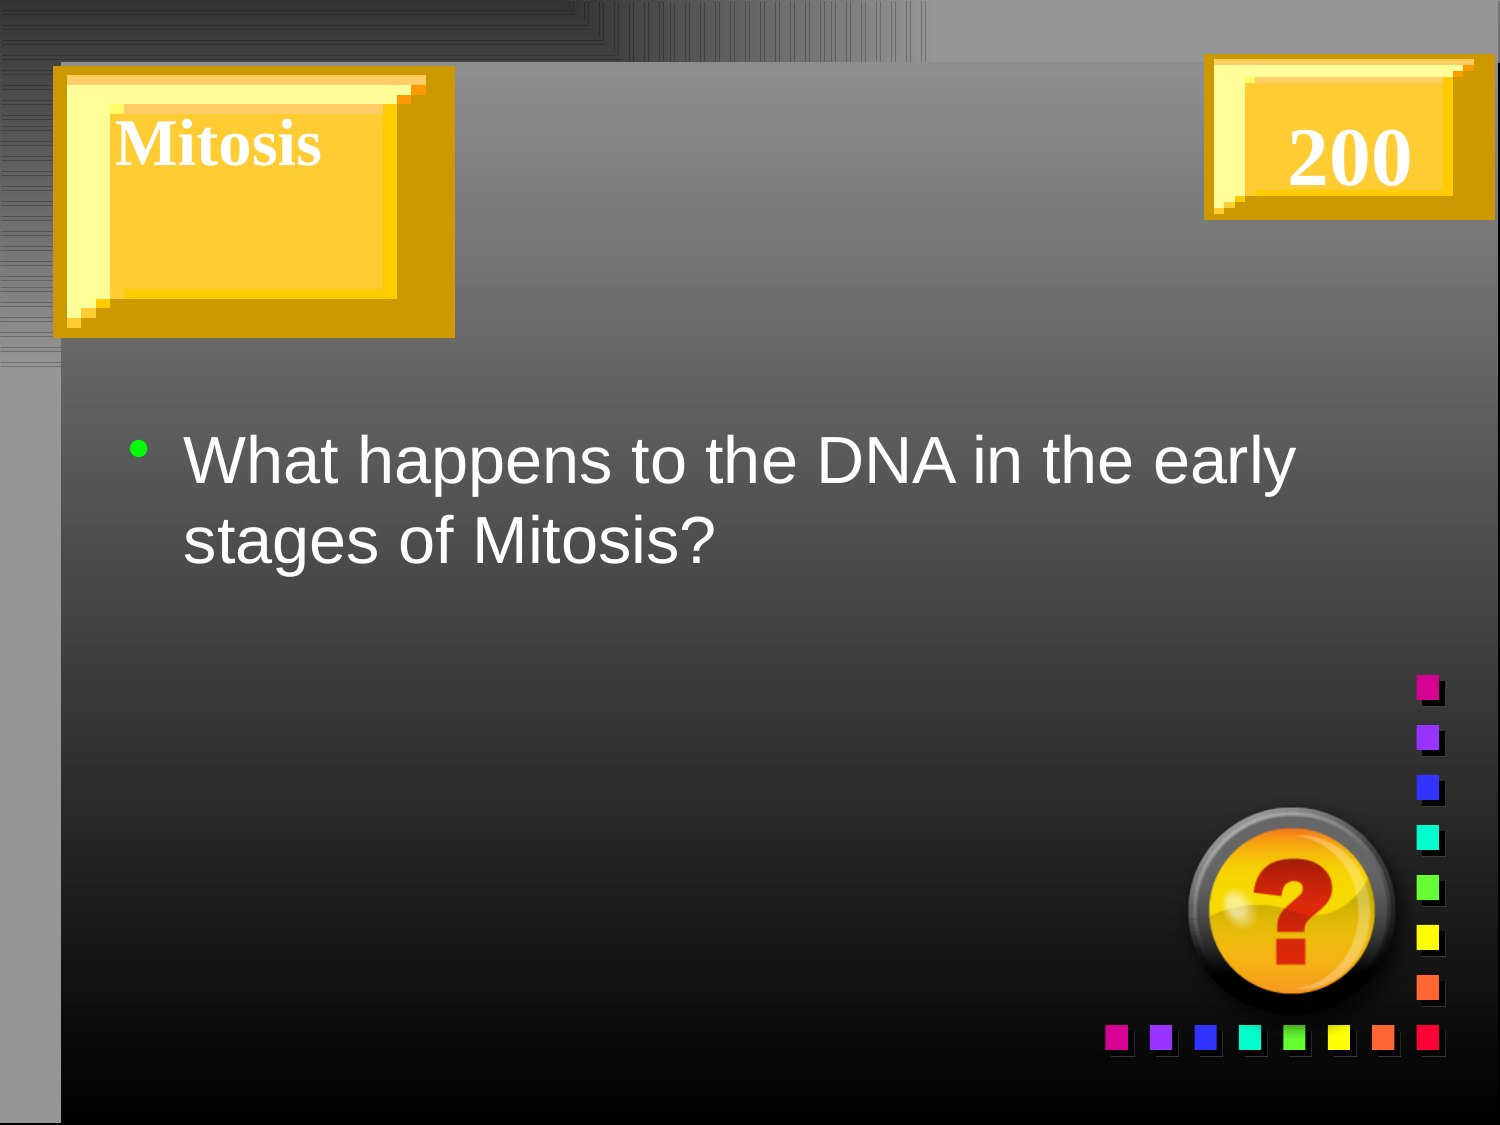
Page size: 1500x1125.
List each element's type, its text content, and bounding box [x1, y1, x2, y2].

list What happens to the DNA in the early stages of Mitosis? [112, 408, 1388, 988]
picture [1174, 798, 1416, 1039]
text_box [52, 66, 479, 339]
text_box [1204, 54, 1495, 221]
